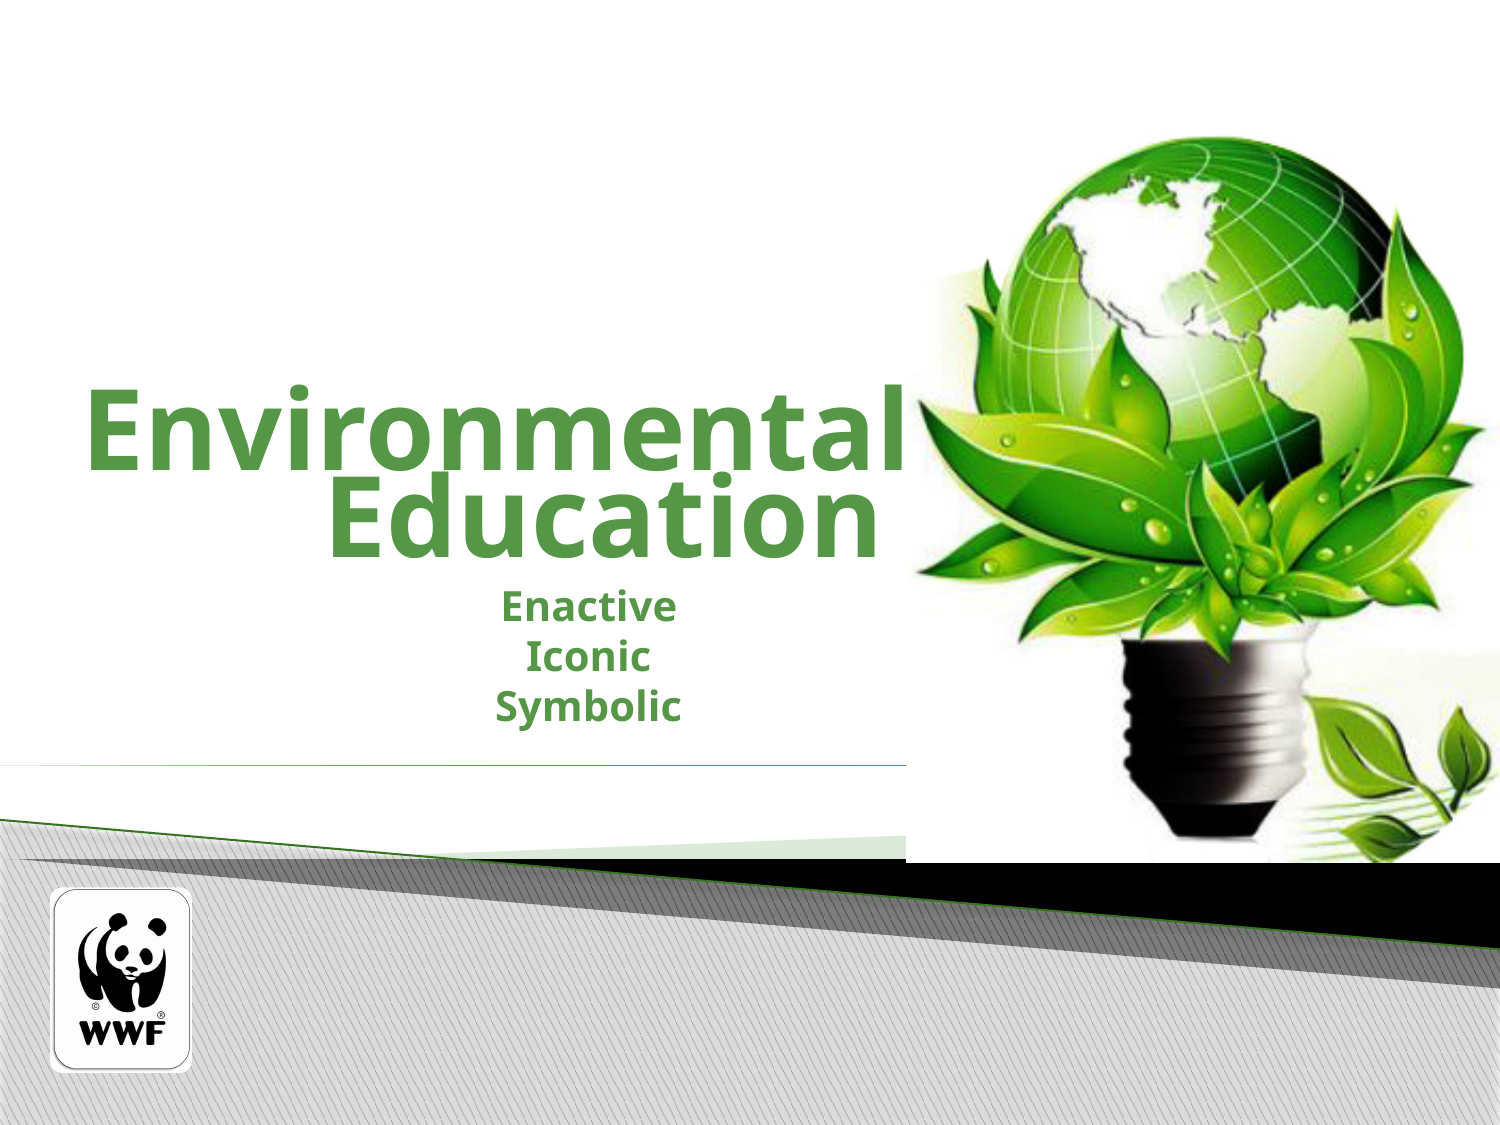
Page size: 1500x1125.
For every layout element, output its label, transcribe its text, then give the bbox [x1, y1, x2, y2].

text_box Education Enactive Iconic Symbolic [278, 437, 899, 738]
picture [49, 887, 193, 1074]
picture [5, 859, 1500, 989]
text_box Environmental [66, 349, 900, 500]
picture [905, 99, 1500, 863]
